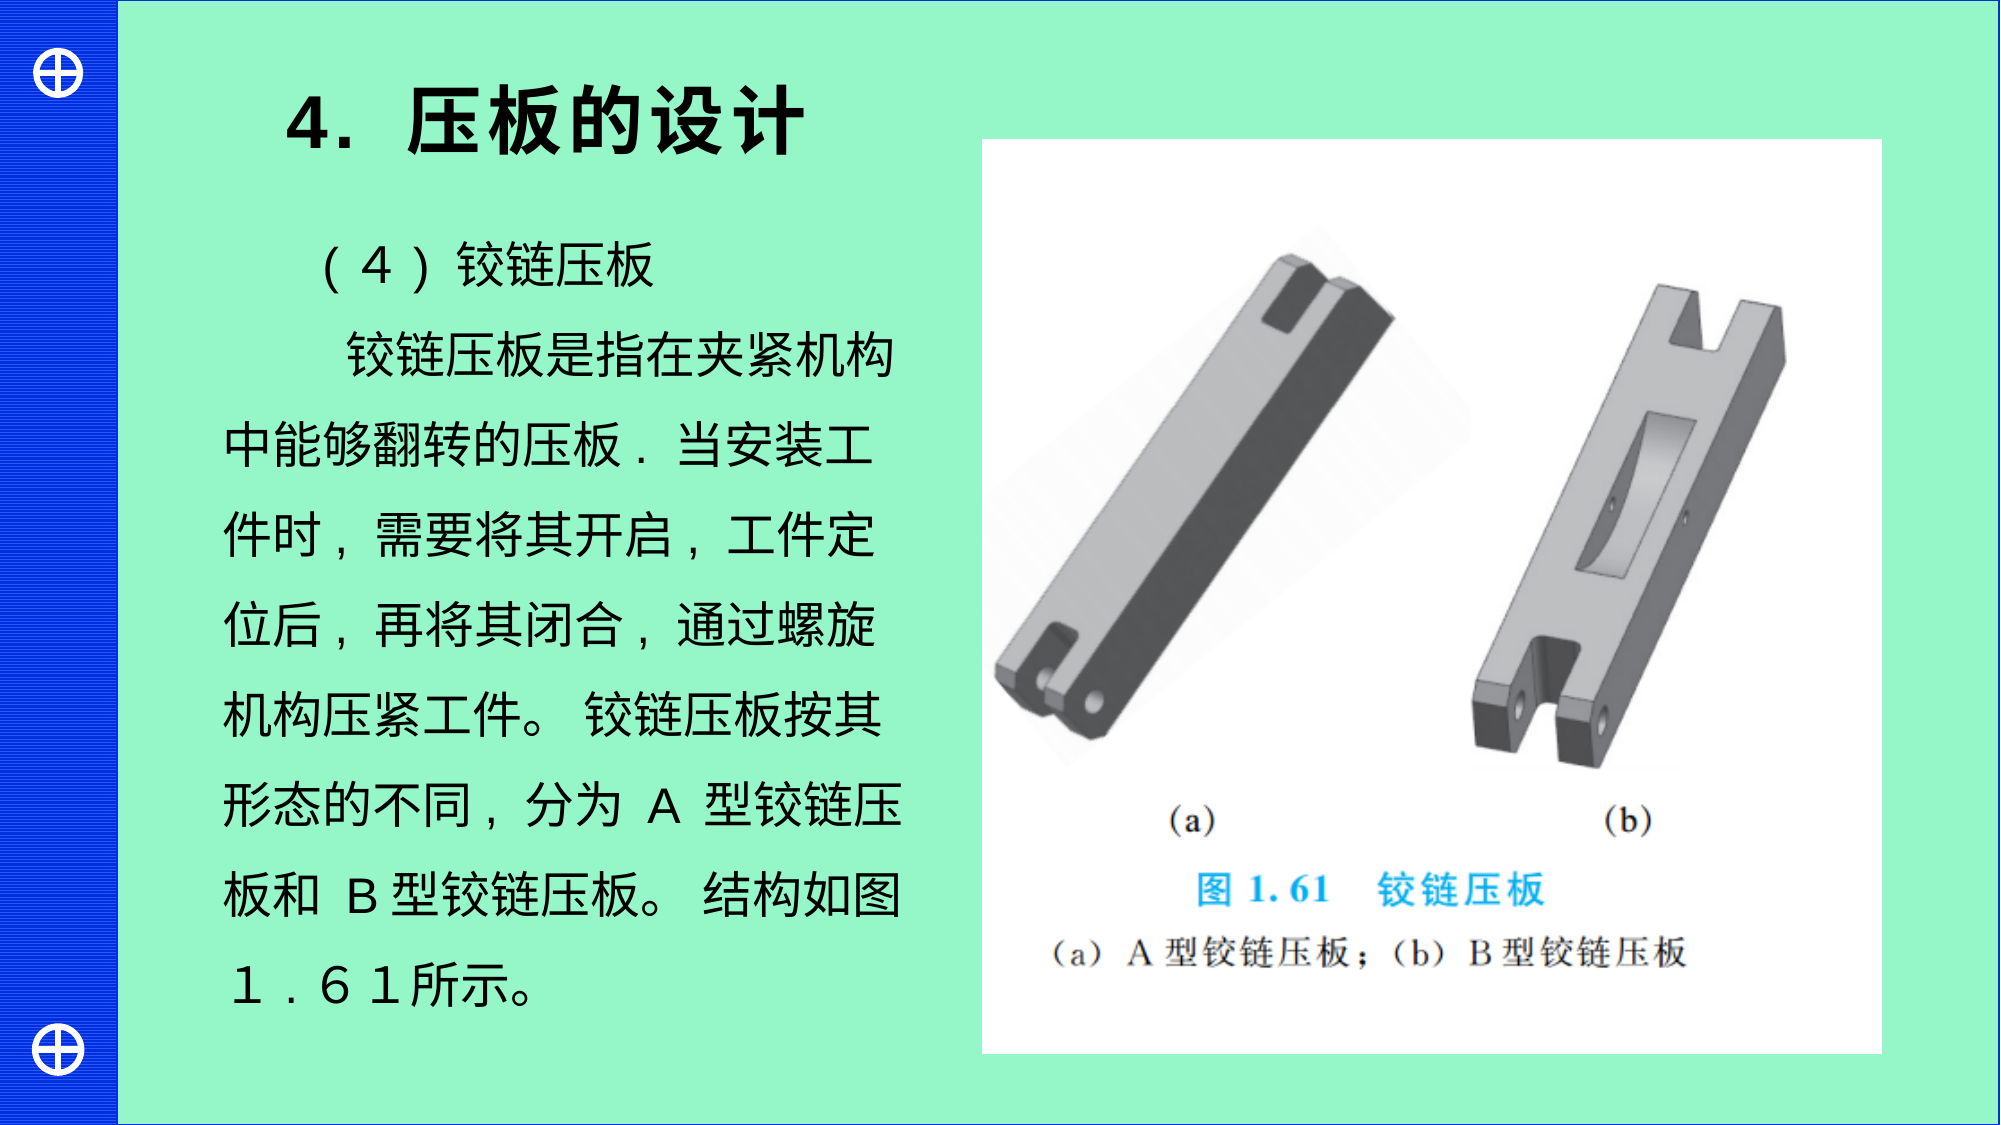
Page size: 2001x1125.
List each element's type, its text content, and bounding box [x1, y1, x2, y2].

picture [982, 139, 1882, 1054]
text_box (４) 铰链压板 铰链压板是指在夹紧机构中能够翻转的压板. 当安装工件时, 需要将其开启, 工件定位后, 再将其闭合, 通过螺旋机构压紧工件。 铰链压板按其形态的不同, 分为 A 型铰链压板和 B型铰链压板。 结构如图１.６１所示。 [207, 195, 929, 1021]
text_box 4. 压板的设计 [163, 50, 1451, 172]
